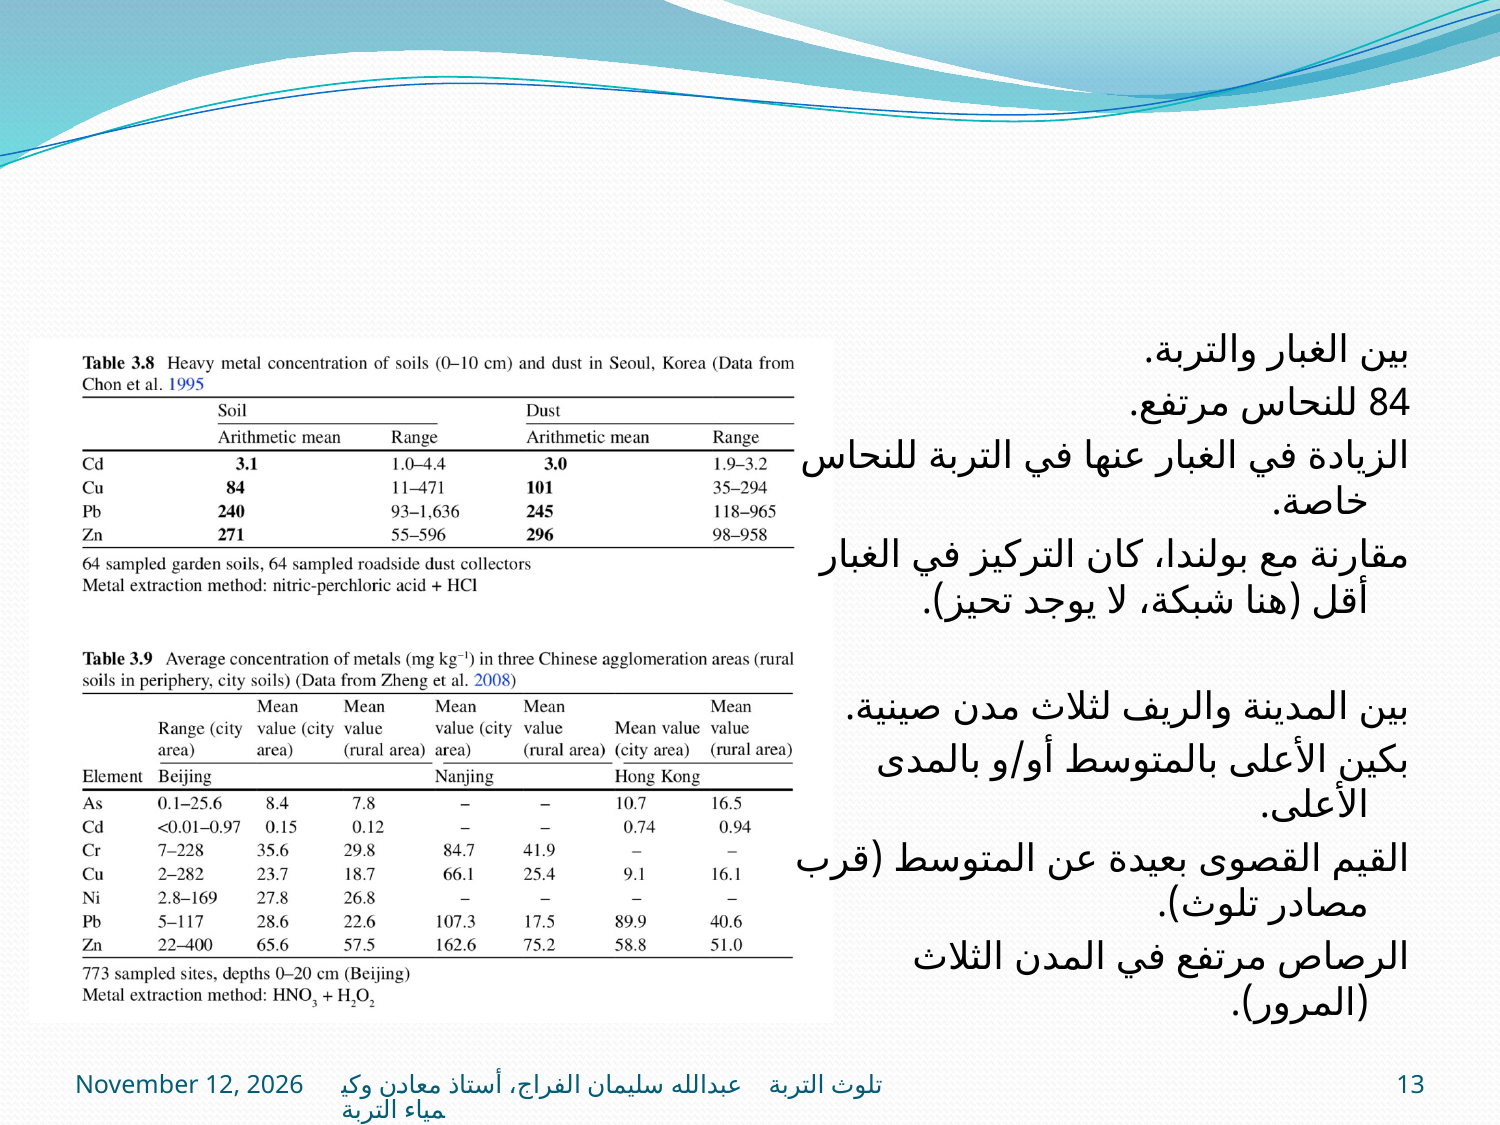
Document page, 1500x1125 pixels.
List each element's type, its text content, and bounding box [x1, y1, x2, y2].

list بين الغبار والتربة. 84 للنحاس مرتفع. الزيادة في الغبار عنها في التربة للنحاس خاصة. مقارنة مع بولندا، كان التركيز في الغبار أقل (هنا شبكة، لا يوجد تحيز). بين المدينة والريف لثلاث مدن صينية. بكين الأعلى بالمتوسط أو/و بالمدى الأعلى. القيم القصوى بعيدة عن المتوسط (قرب مصادر تلوث). الرصاص مرتفع في المدن الثلاث (المرور). [773, 317, 1425, 1038]
slide_number 13 [1299, 1042, 1425, 1103]
footer تلوث التربة عبدالله سليمان الفراج، أستاذ معادن وكيمياء التربة [437, 1042, 988, 1103]
picture [29, 337, 833, 1023]
slide_number 01/جمادى الأولى/1435 [75, 1042, 425, 1103]
